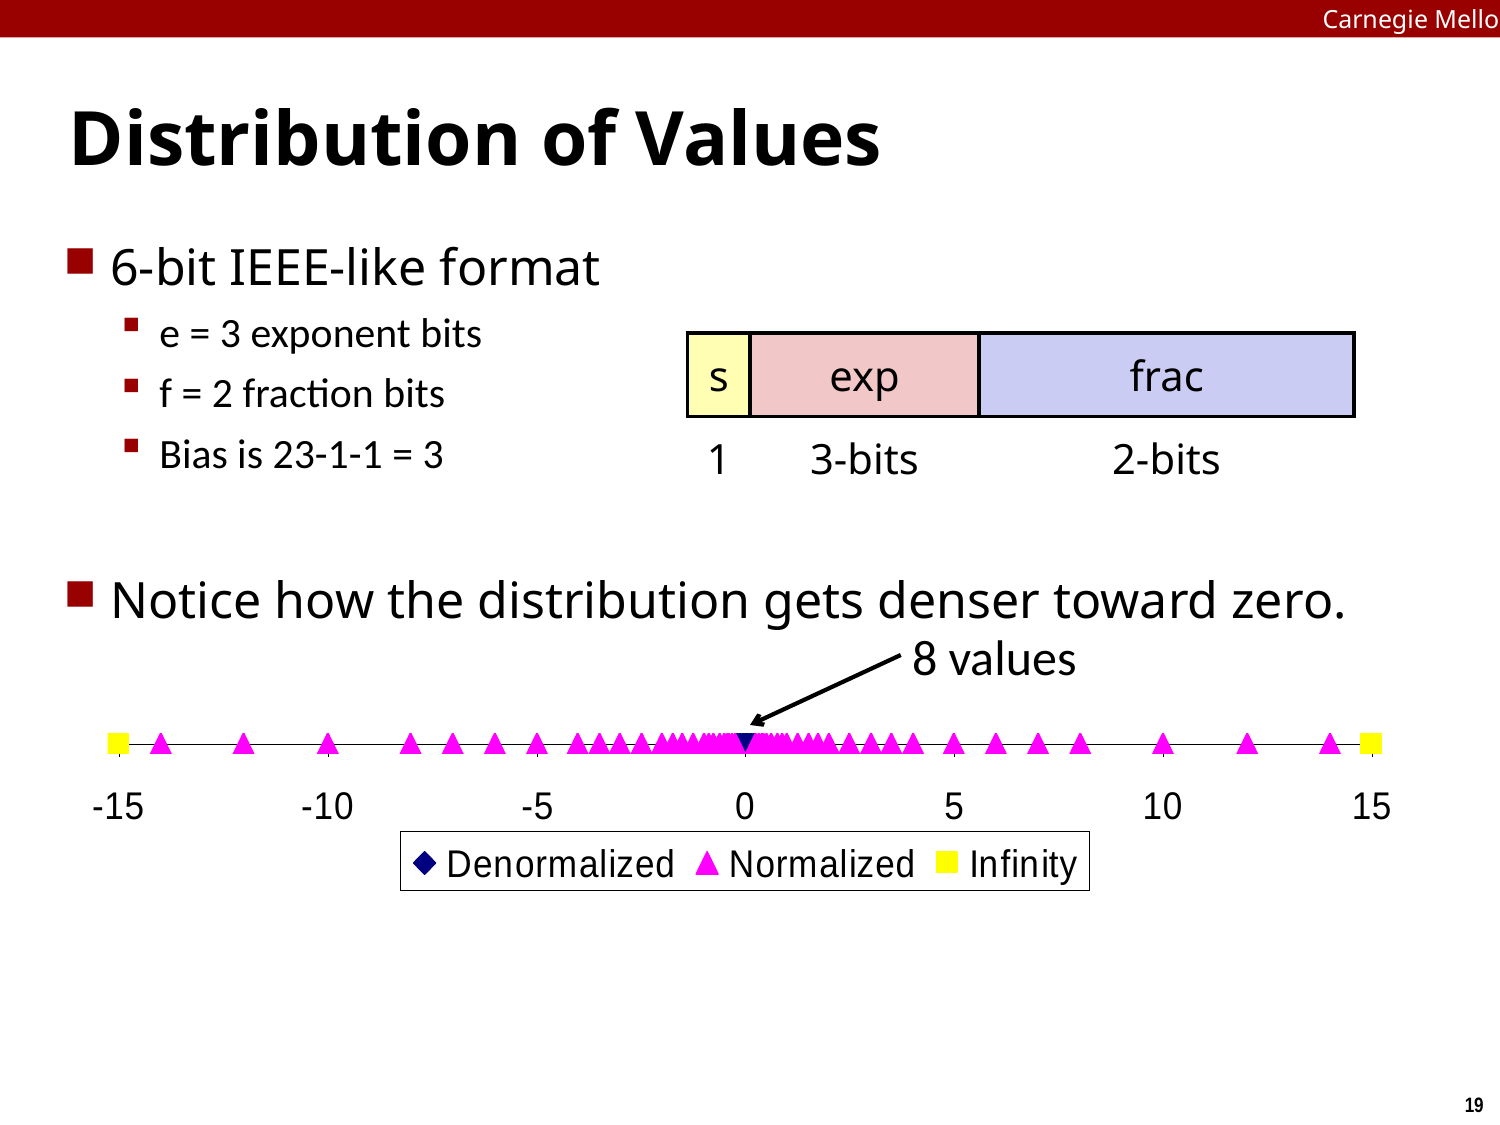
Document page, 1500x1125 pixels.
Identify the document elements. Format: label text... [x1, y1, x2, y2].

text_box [62, 724, 1429, 905]
text_box 8 values [900, 624, 1077, 685]
table_header s [689, 335, 748, 415]
text_box Carnegie Mellon [1322, 3, 1500, 33]
table_cell 2-bits [979, 418, 1354, 500]
table_header exp [752, 335, 977, 415]
table_cell 3-bits [750, 418, 979, 500]
title Distribution of Values [62, 41, 1438, 228]
text_box [0, 0, 1500, 38]
table_header frac [981, 335, 1352, 415]
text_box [749, 654, 901, 726]
table_cell 1 [688, 418, 750, 500]
list 6-bit IEEE-like format e = 3 exponent bits f = 2 fraction bits Bias is 23-1-1 = 3 Notice how the distribution gets denser toward zero. [62, 228, 1438, 1122]
